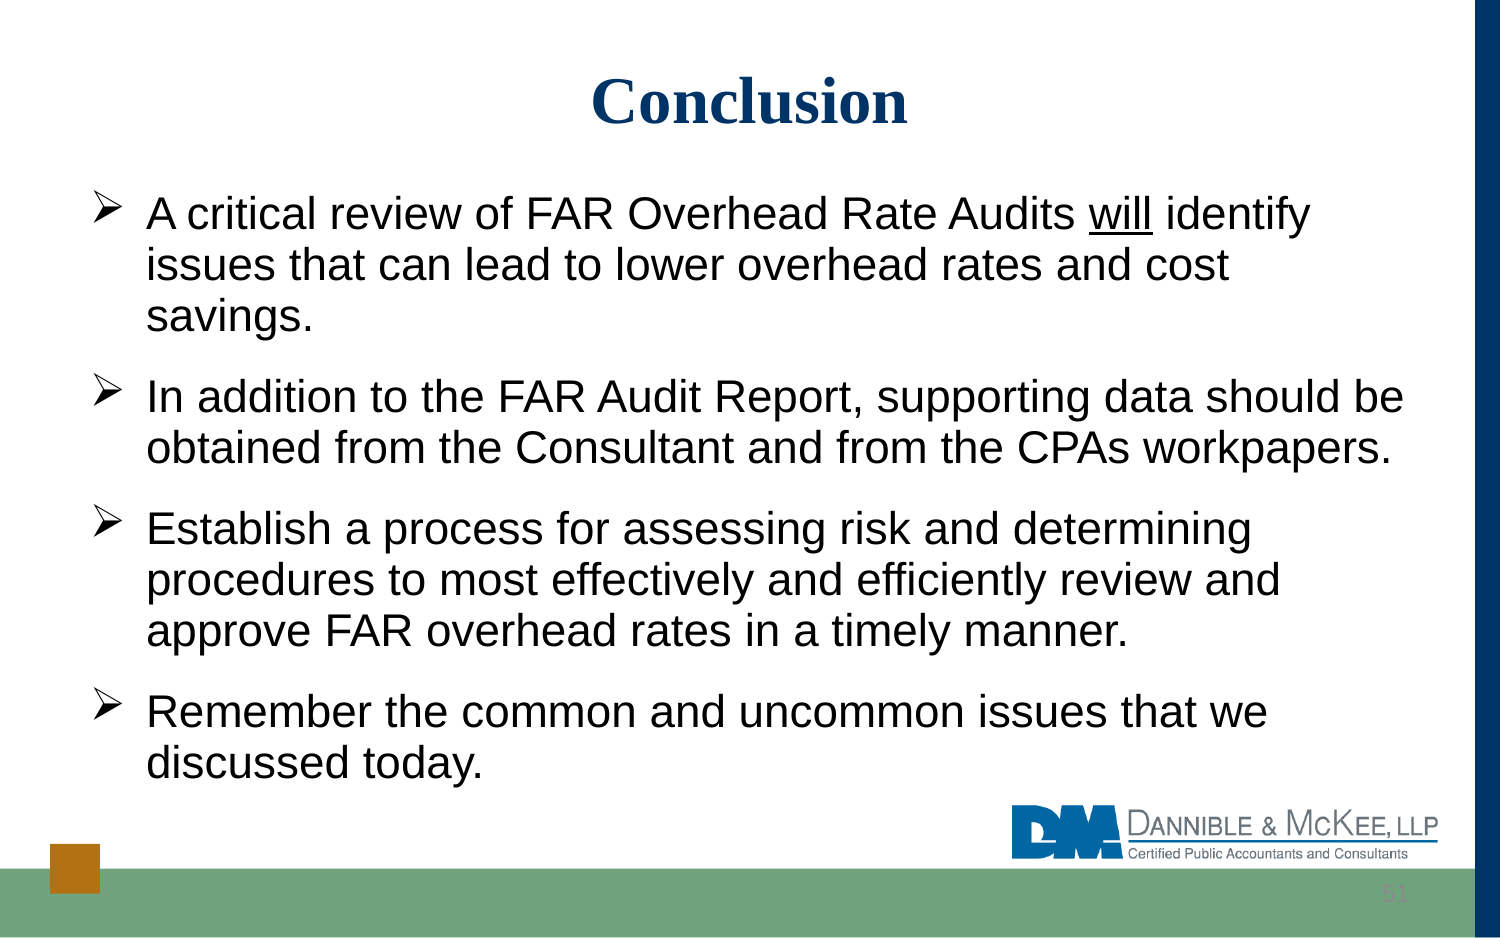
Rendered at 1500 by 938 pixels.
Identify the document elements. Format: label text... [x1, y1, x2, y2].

list A critical review of FAR Overhead Rate Audits will identify issues that can lead to lower overhead rates and cost savings. In addition to the FAR Audit Report, supporting data should be obtained from the Consultant and from the CPAs workpapers. Establish a process for assessing risk and determining procedures to most effectively and efficiently review and approve FAR overhead rates in a timely manner. Remember the common and uncommon issues that we discussed today. [75, 181, 1425, 807]
picture [1012, 805, 1438, 859]
title Conclusion [112, 56, 1388, 169]
slide_number 51 [1074, 868, 1425, 919]
